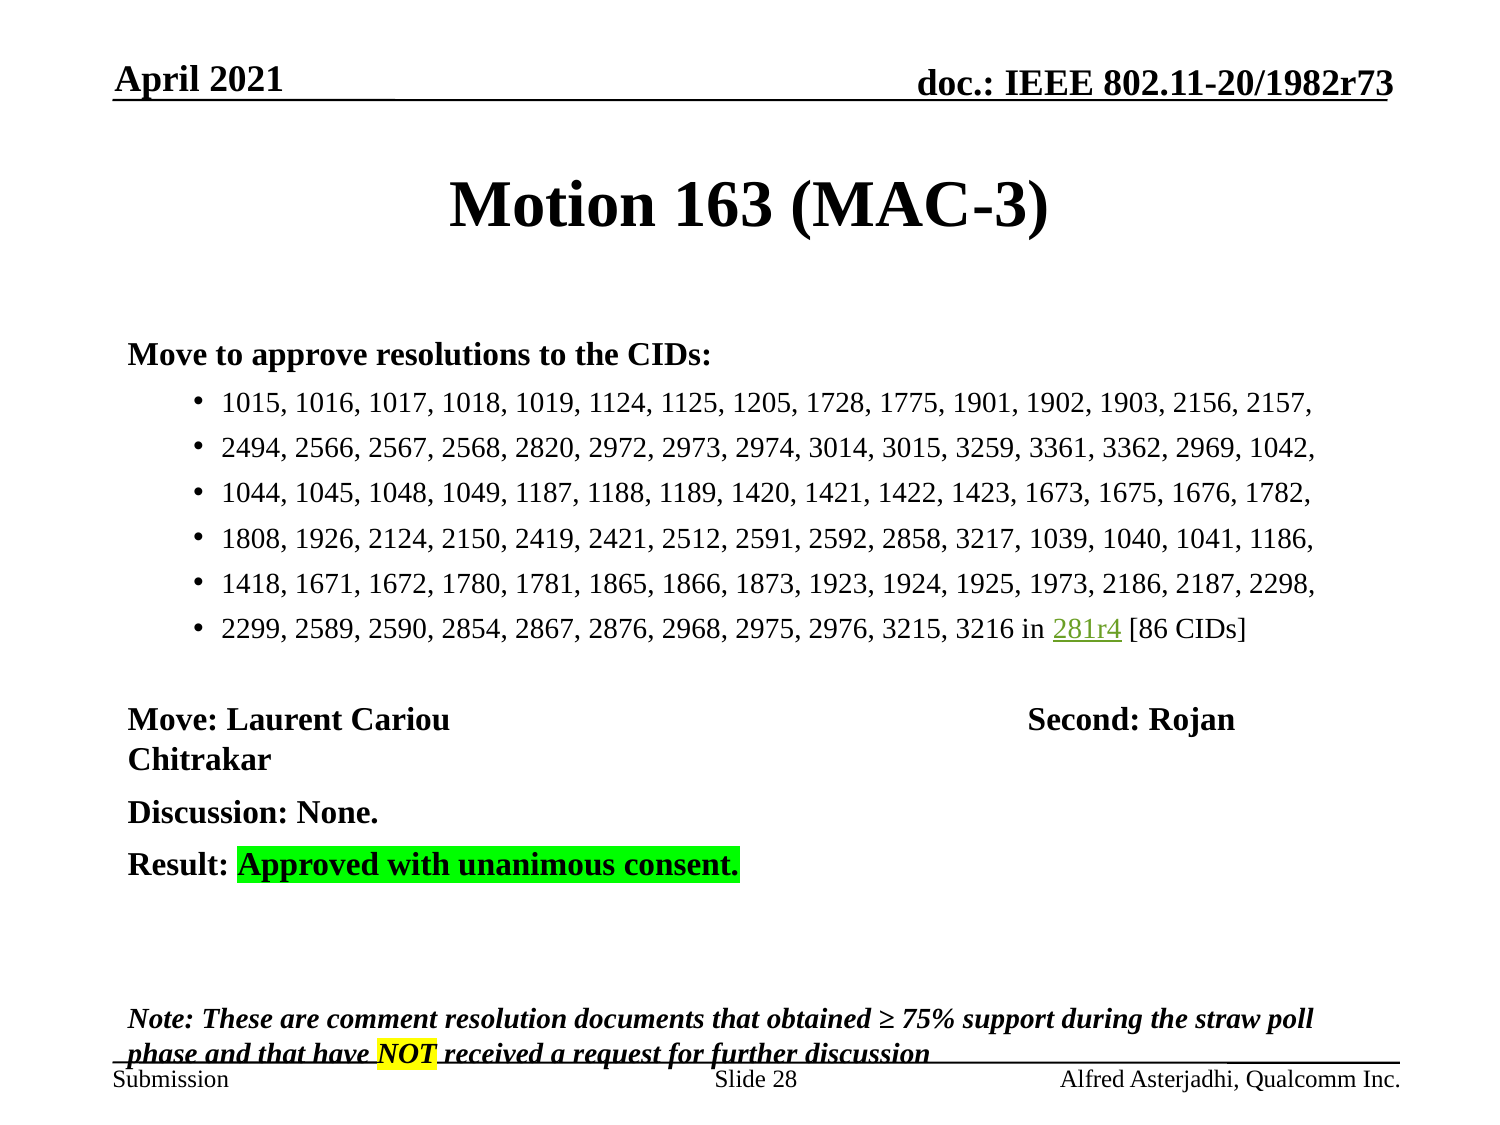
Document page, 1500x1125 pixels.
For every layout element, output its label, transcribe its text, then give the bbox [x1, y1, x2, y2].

title Motion 163 (MAC-3) [112, 112, 1388, 288]
footer Alfred Asterjadhi, Qualcomm Inc. [878, 1061, 1402, 1093]
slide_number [114, 54, 423, 100]
slide_number Slide 28 [712, 1061, 800, 1123]
list Move to approve resolutions to the CIDs: 1015, 1016, 1017, 1018, 1019, 1124, 1125, 1205, 1728, 1775, 1901, 1902, 1903, 2156, 2157, 2494, 2566, 2567, 2568, 2820, 2972, 2973, 2974, 3014, 3015, 3259, 3361, 3362, 2969, 1042, 1044, 1045, 1048, 1049, 1187, 1188, 1189, 1420, 1421, 1422, 1423, 1673, 1675, 1676, 1782, 1808, 1926, 2124, 2150, 2419, 2421, 2512, 2591, 2592, 2858, 3217, 1039, 1040, 1041, 1186, 1418, 1671, 1672, 1780, 1781, 1865, 1866, 1873, 1923, 1924, 1925, 1973, 2186, 2187, 2298, 2299, 2589, 2590, 2854, 2867, 2876, 2968, 2975, 2976, 3215, 3216 in 281r4 [86 CIDs] Move: Laurent Cariou Second: Rojan Chitrakar Discussion: None. Result: Approved with unanimous consent. Note: These are comment resolution documents that obtained ≥ 75% support during the straw poll phase and that have NOT received a request for further discussion [112, 324, 1388, 1063]
